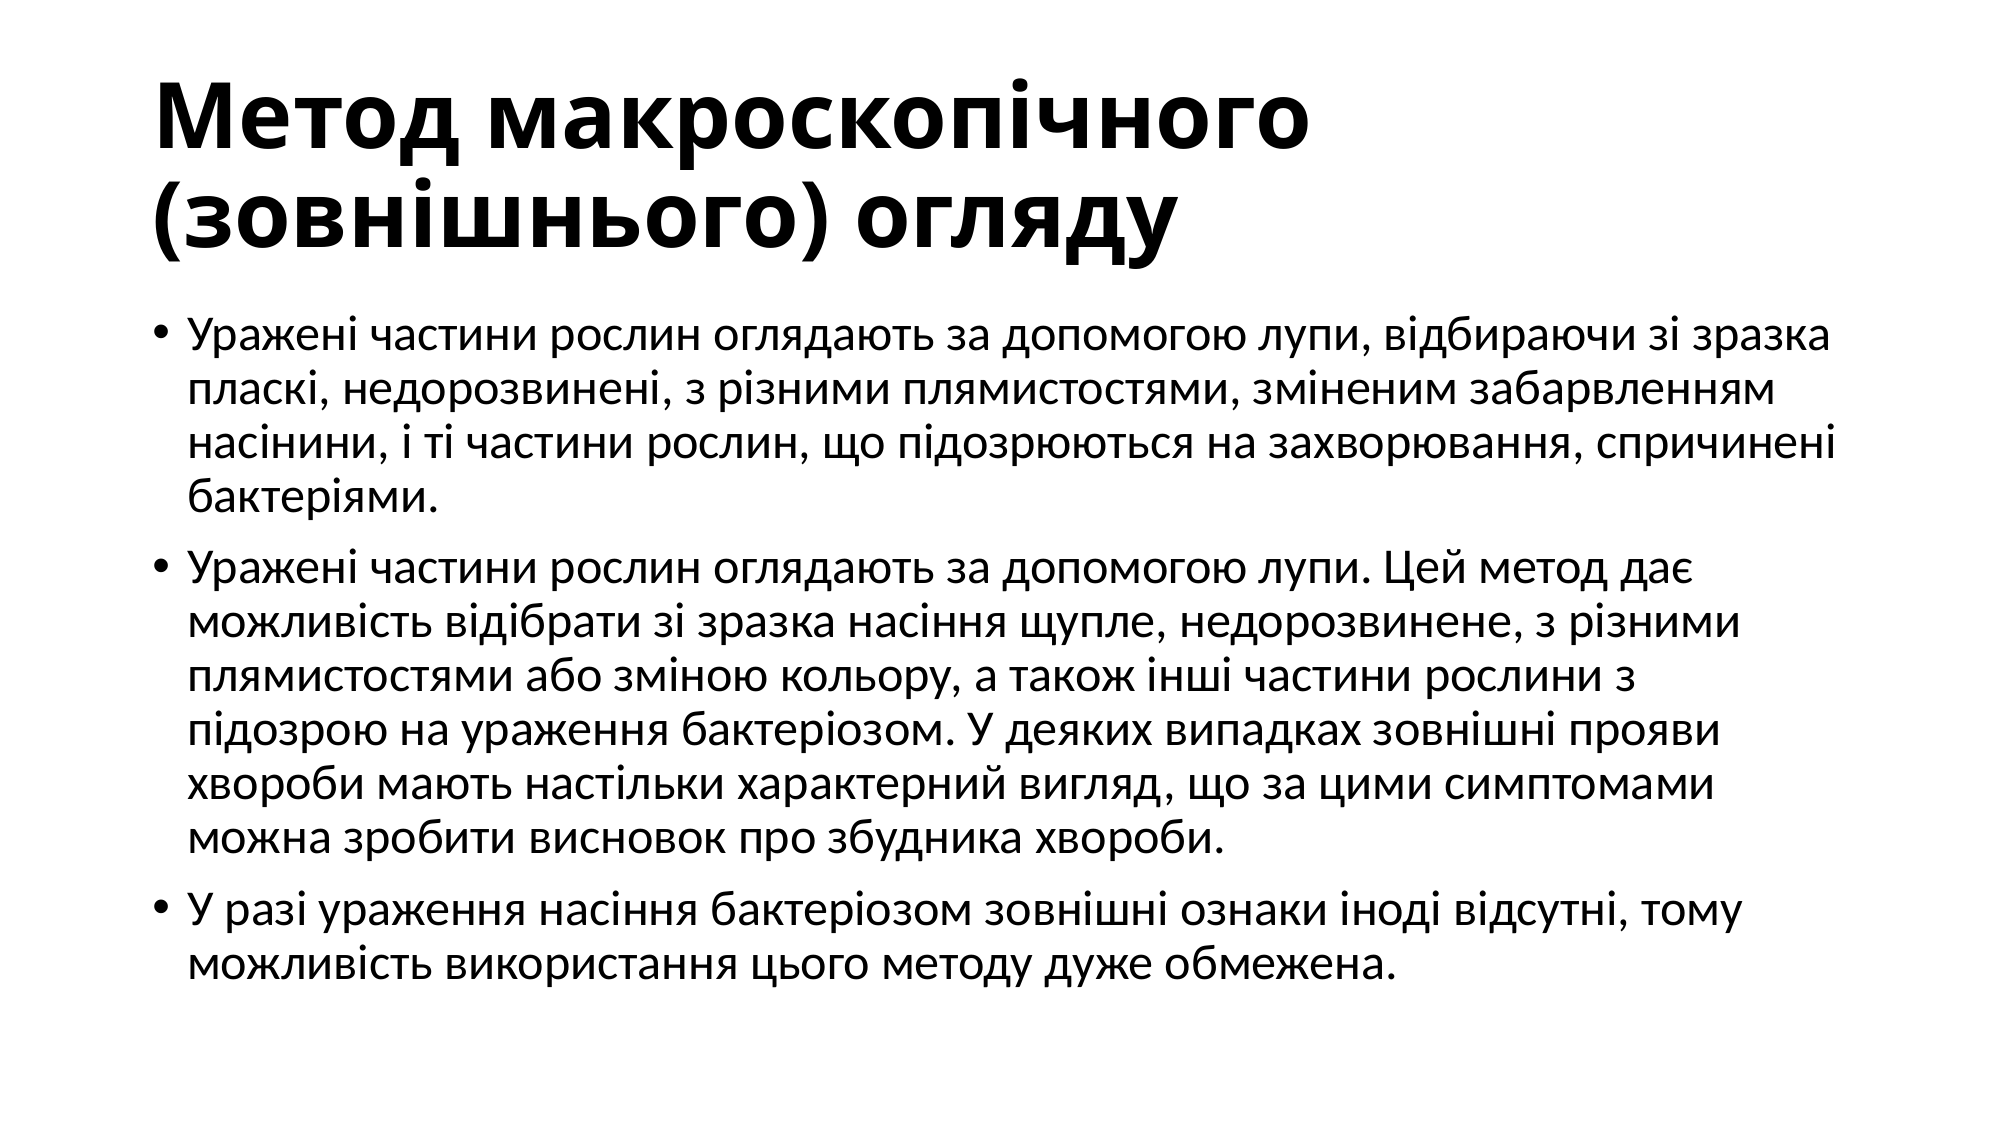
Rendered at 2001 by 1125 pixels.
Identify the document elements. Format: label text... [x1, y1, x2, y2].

list Уражені частини рослин оглядають за допомогою лупи, відбираючи зі зразка пласкі, недорозвинені, з різними плямистостями, зміненим забарвленням насінини, і ті частини рослин, що підозрюються на захворювання, спричинені бактеріями. Уражені частини рослин оглядають за допомогою лупи. Цей метод дає можливість відібрати зі зразка насіння щупле, недорозвинене, з різними плямистостями або зміною кольору, а також інші частини рослини з підозрою на ураження бактеріозом. У деяких випадках зовнішні прояви хвороби мають настільки характерний вигляд, що за цими симптомами можна зробити висновок про збудника хвороби. У разі ураження насіння бактеріозом зовнішні ознаки іноді відсутні, тому можливість використання цього методу дуже обмежена. [137, 299, 1863, 1014]
title Метод макроскопічного (зовнішнього) огляду [137, 59, 1863, 278]
